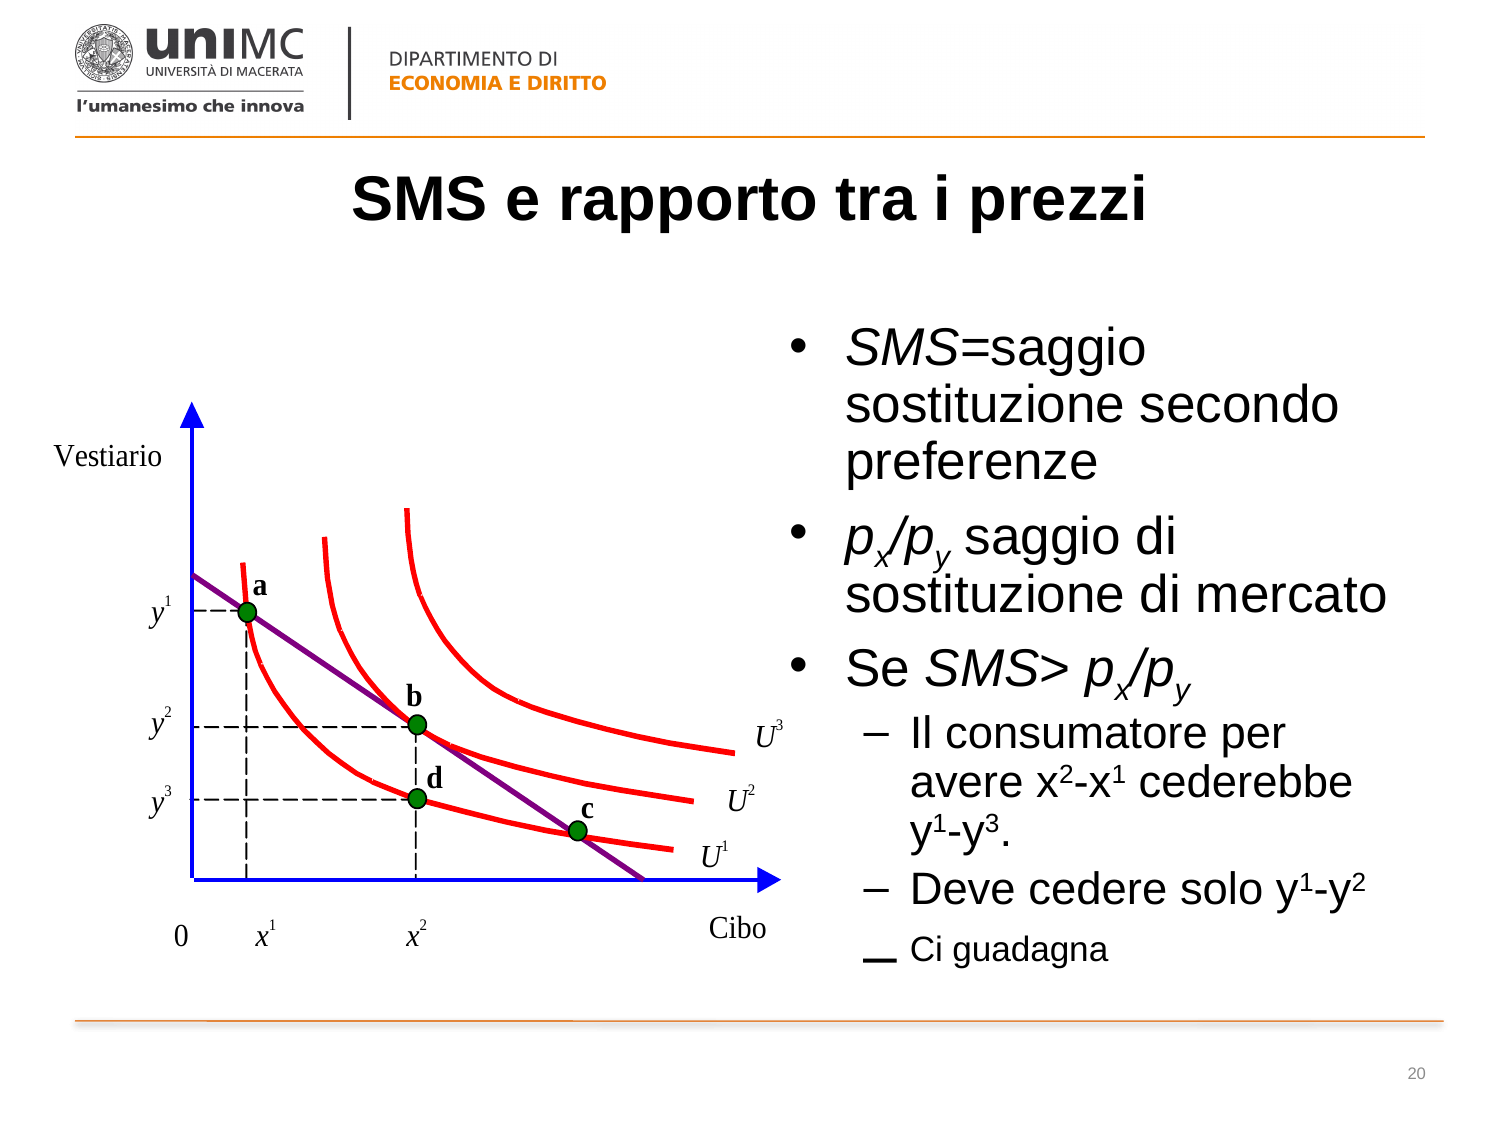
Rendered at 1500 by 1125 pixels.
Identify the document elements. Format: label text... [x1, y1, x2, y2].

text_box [35, 397, 838, 989]
list SMS=saggio sostituzione secondo preferenze px/py saggio di sostituzione di mercato Se SMS> px/py Il consumatore per avere x2-x1 cederebbe y1-y3. Deve cedere solo y1-y2 Ci guadagna [774, 312, 1425, 1000]
slide_number 20 [1091, 1042, 1442, 1103]
title SMS e rapporto tra i prezzi [75, 149, 1425, 241]
picture [75, 24, 1425, 138]
